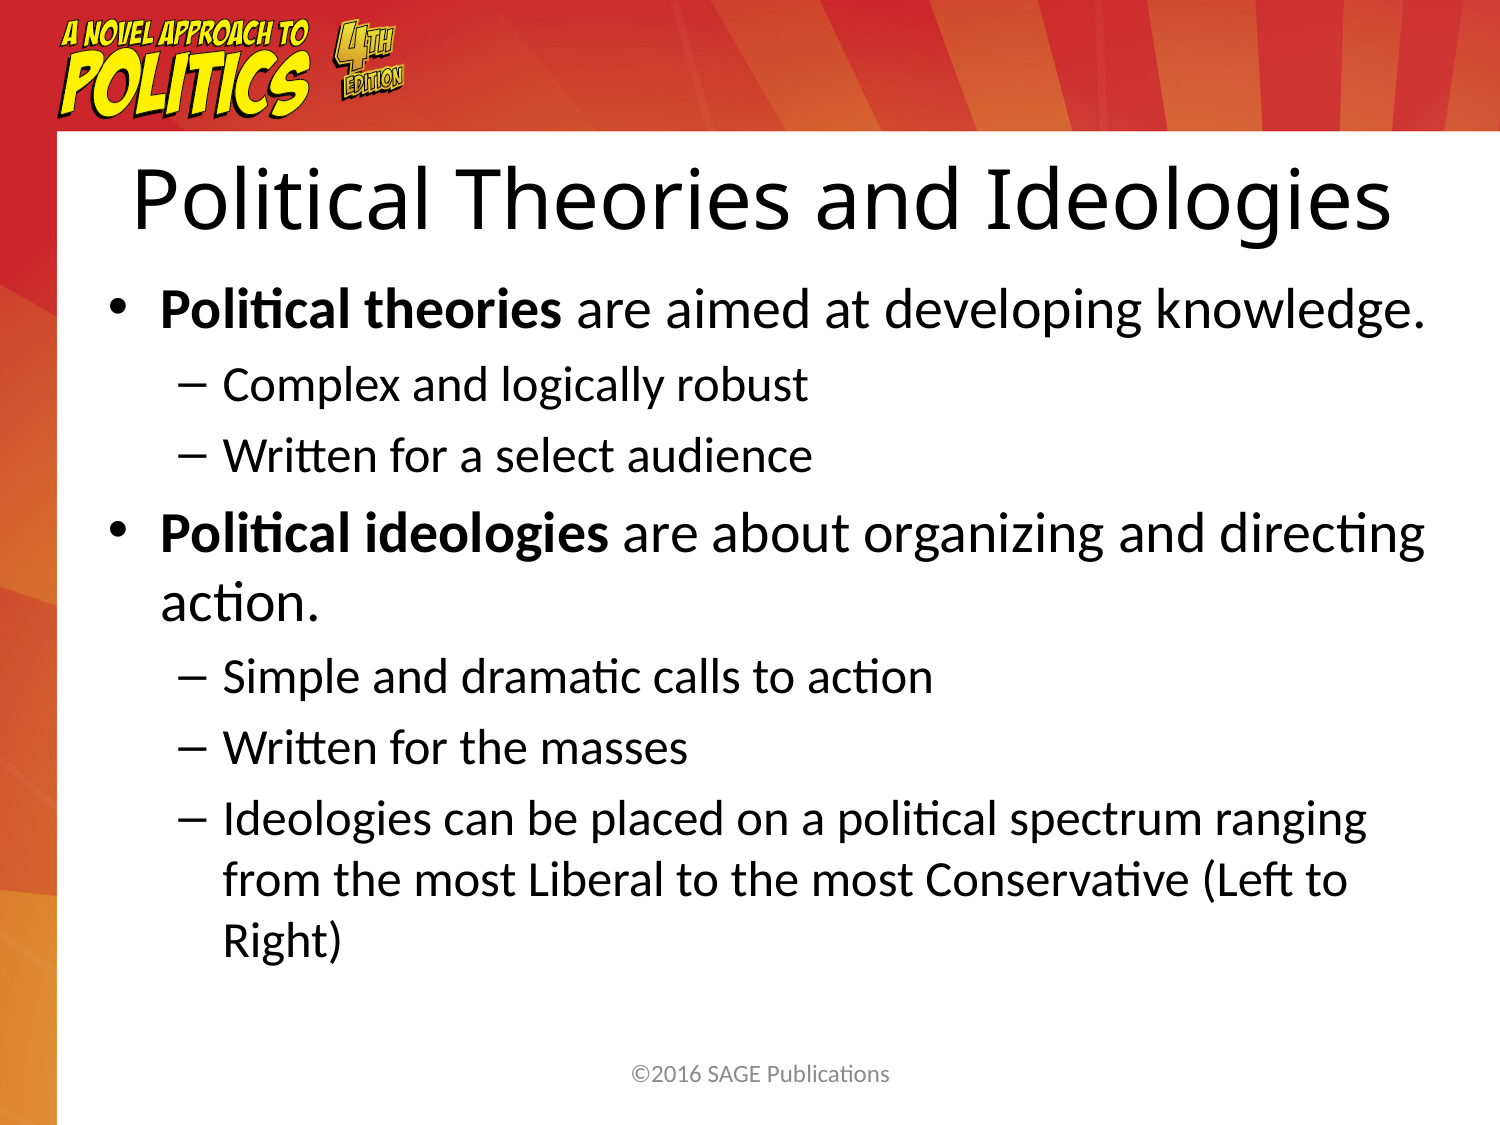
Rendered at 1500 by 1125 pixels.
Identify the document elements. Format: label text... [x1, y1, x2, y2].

list Political theories are aimed at developing knowledge. Complex and logically robust Written for a select audience Political ideologies are about organizing and directing action. Simple and dramatic calls to action Written for the masses Ideologies can be placed on a political spectrum ranging from the most Liberal to the most Conservative (Left to Right) [92, 263, 1443, 1039]
title Political Theories and Ideologies [87, 108, 1438, 284]
picture [0, 0, 1500, 1125]
